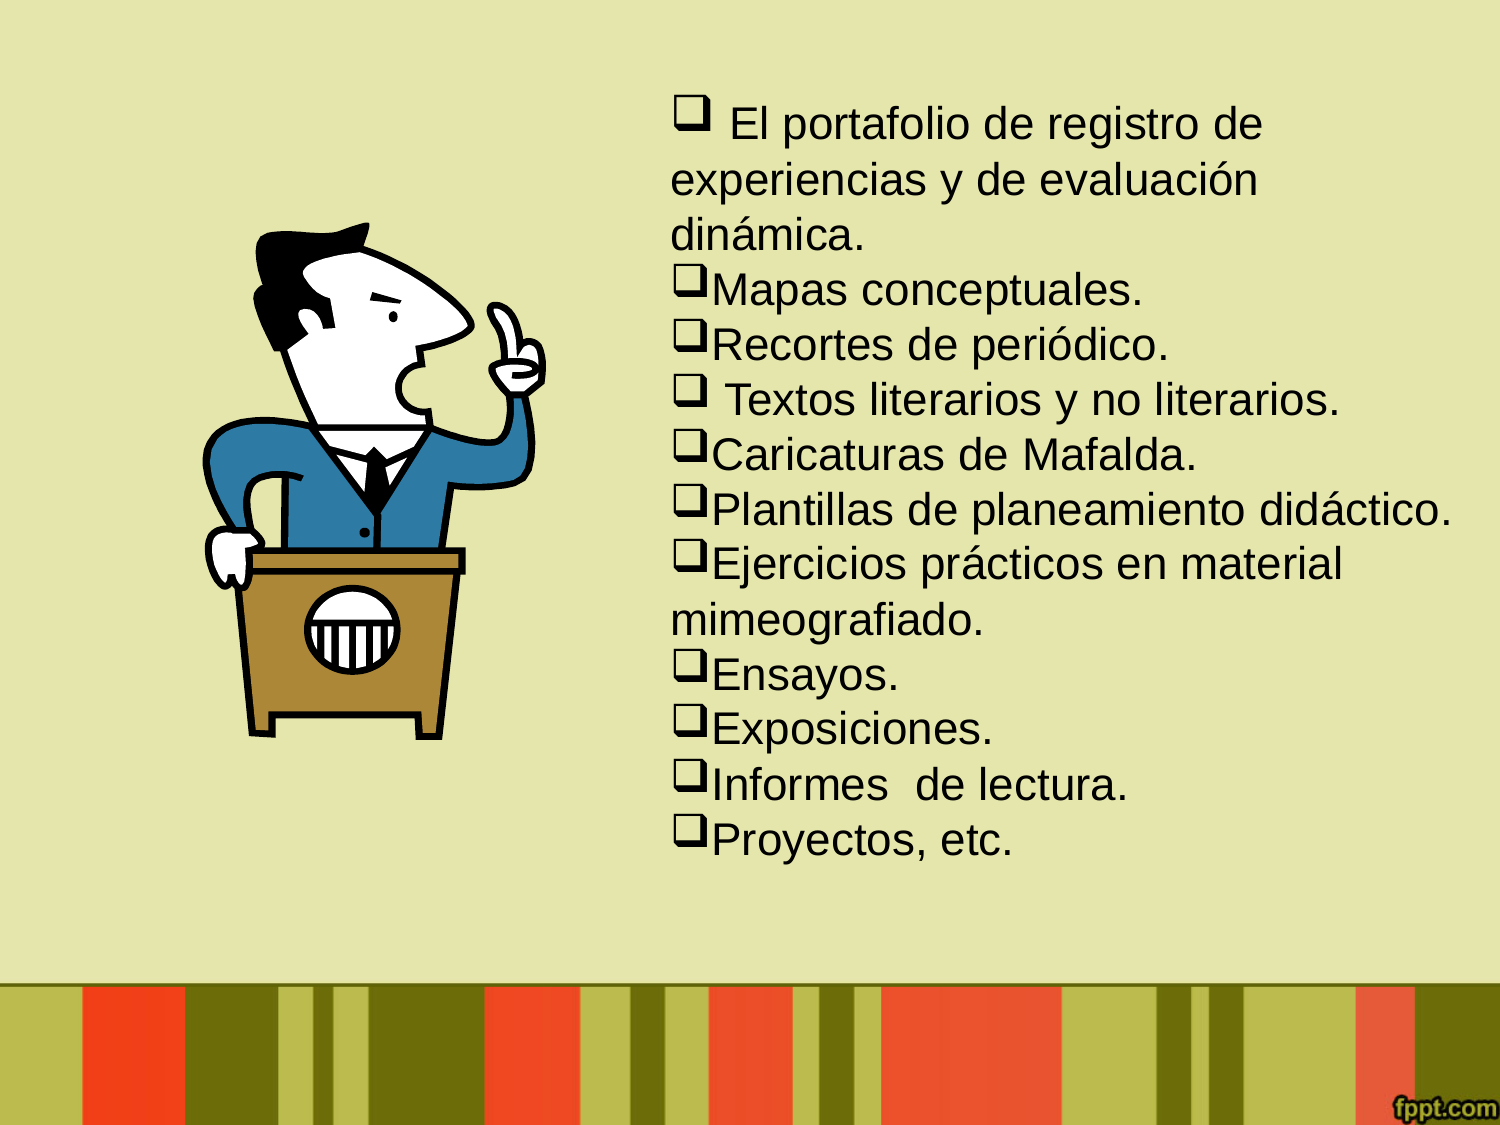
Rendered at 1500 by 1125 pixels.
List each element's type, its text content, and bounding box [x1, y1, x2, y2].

text_box El portafolio de registro de experiencias y de evaluación dinámica. Mapas conceptuales. Recortes de periódico. Textos literarios y no literarios. Caricaturas de Mafalda. Plantillas de planeamiento didáctico. Ejercicios prácticos en material mimeografiado. Ensayos. Exposiciones. Informes de lectura. Proyectos, etc. [655, 82, 1471, 872]
picture [0, 0, 1500, 1125]
